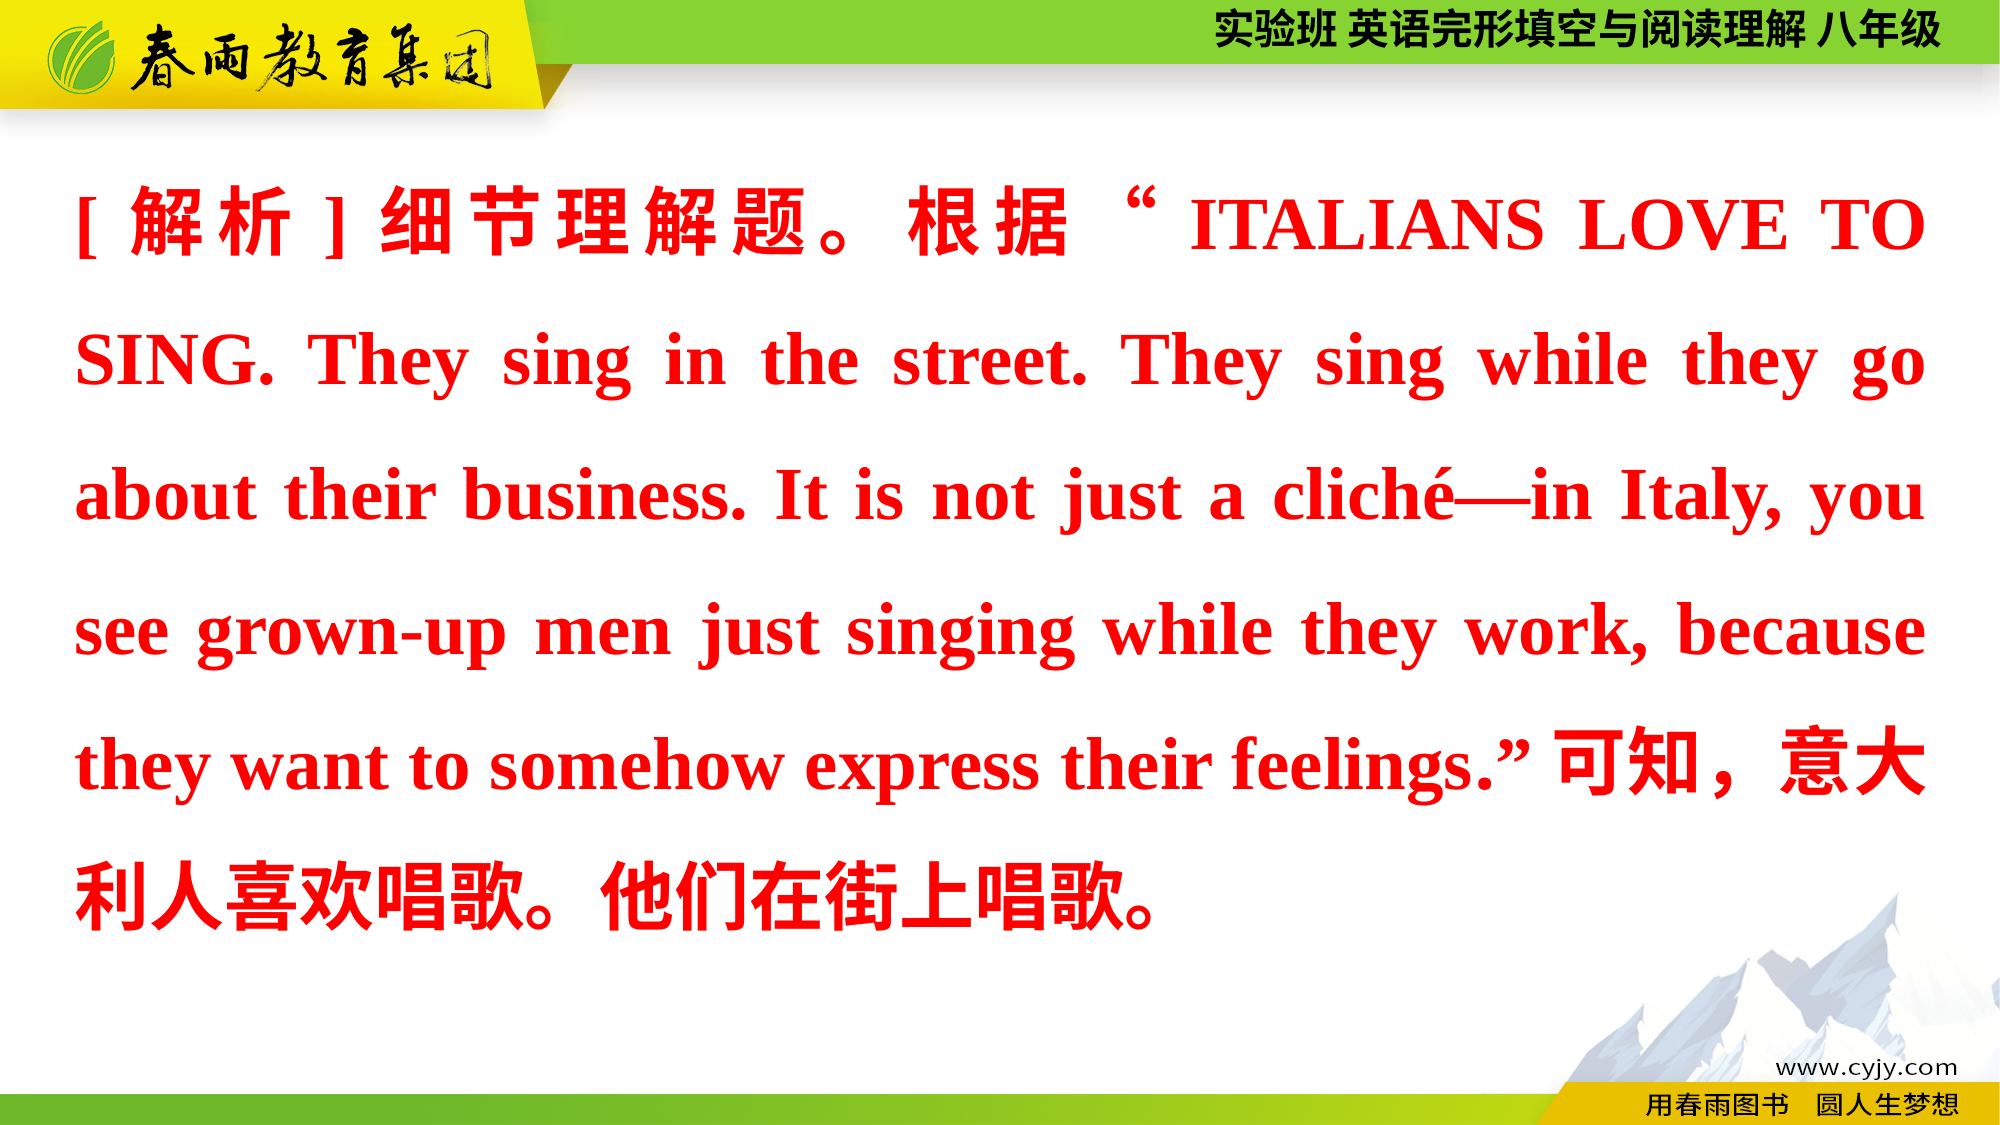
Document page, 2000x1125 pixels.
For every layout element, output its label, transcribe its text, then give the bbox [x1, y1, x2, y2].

picture [0, 0, 2000, 1125]
list [解析]细节理解题。根据“ITALIANS LOVE TO SING. They sing in the street. They sing while they go about their business. It is not just a cliché—in Italy, you see grown-up men just singing while they work, because they want to somehow express their feelings.”可知，意大利人喜欢唱歌。他们在街上唱歌。 [59, 122, 1944, 956]
